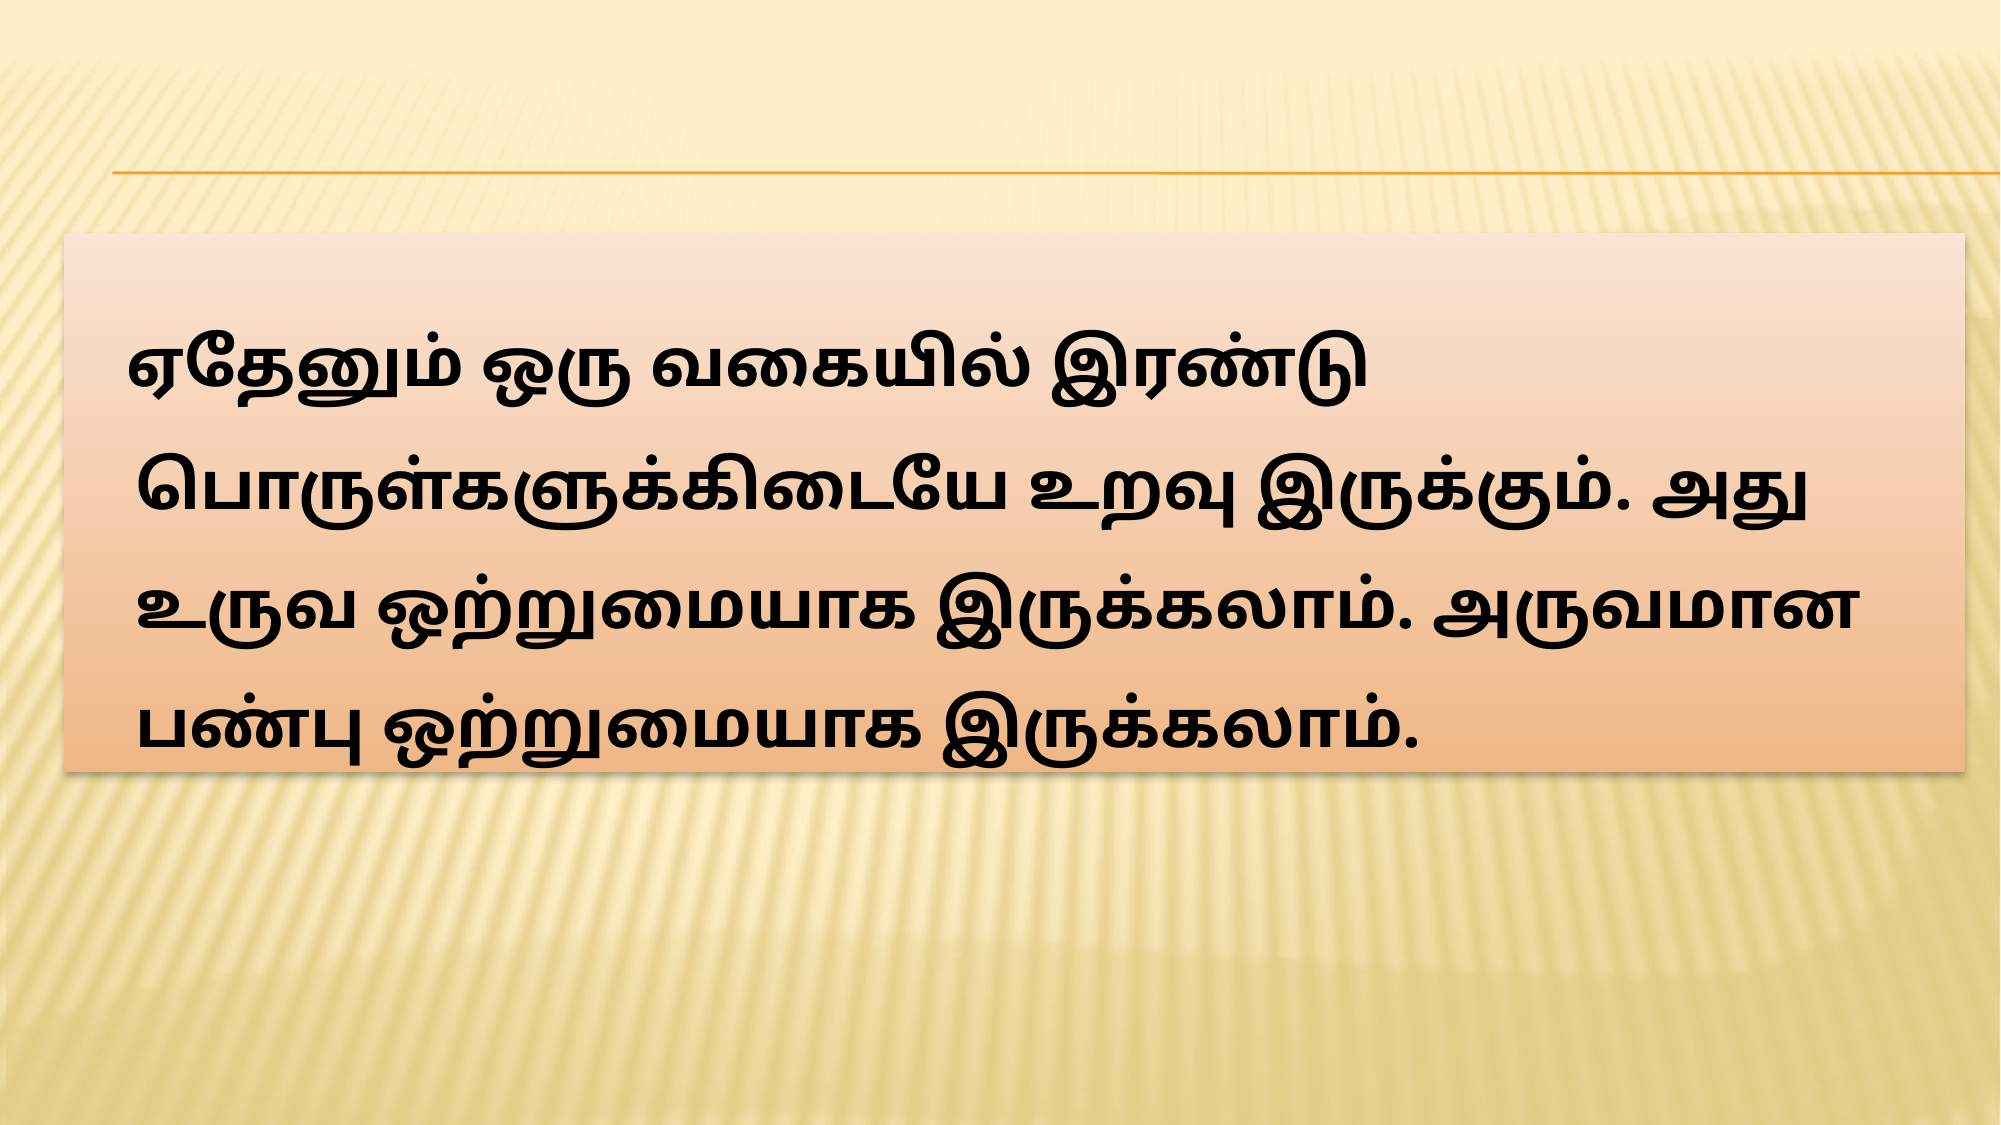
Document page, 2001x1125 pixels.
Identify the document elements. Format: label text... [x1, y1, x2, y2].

list ஏதேனும் ஒரு வகையில் இரண்டு பொருள்களுக்கிடையே உறவு இருக்கும். அது உருவ ஒற்றுமையாக இருக்கலாம். அருவமான பண்பு ஒற்றுமையாக இருக்கலாம். [64, 233, 1965, 772]
